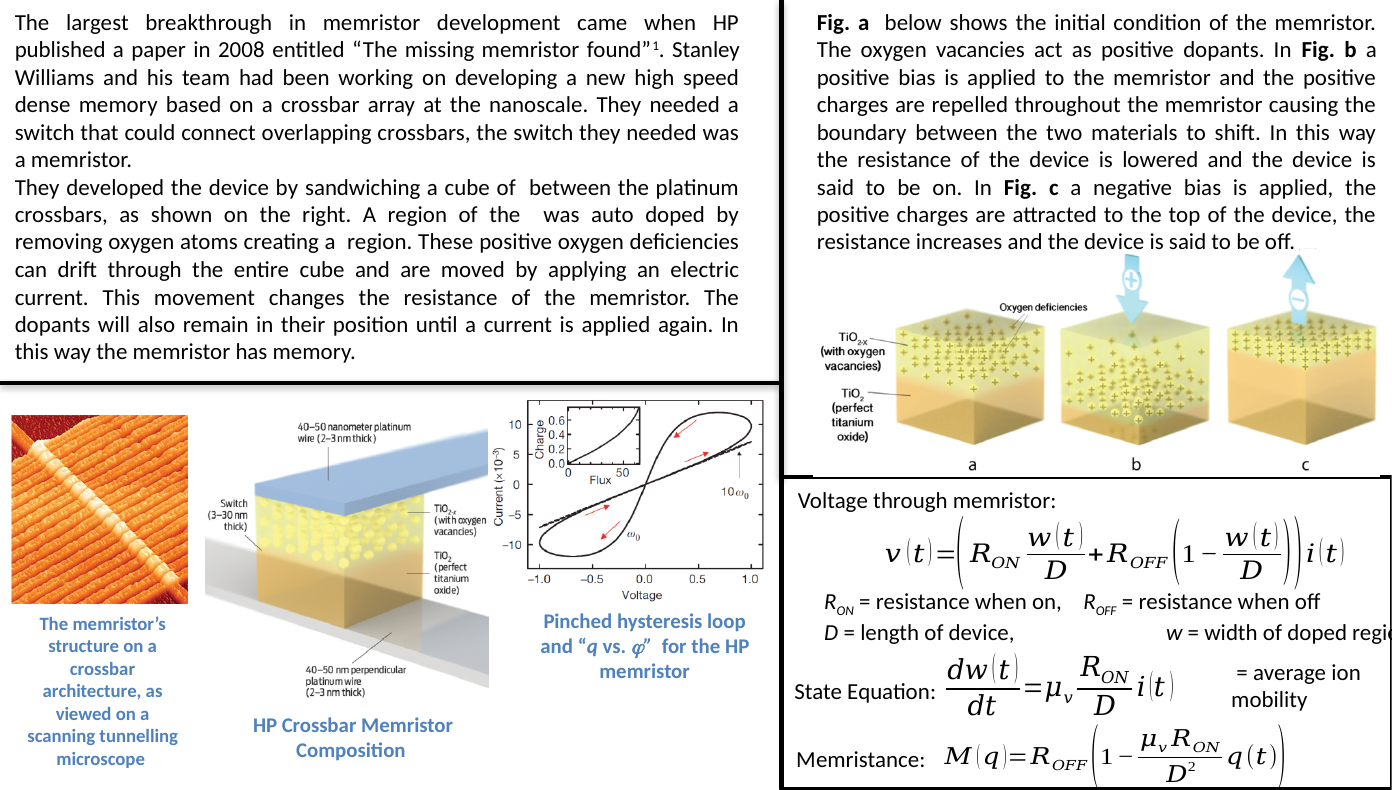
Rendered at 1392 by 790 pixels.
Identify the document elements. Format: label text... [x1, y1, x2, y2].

text_box Voltage through memristor: [783, 477, 1073, 520]
text_box [779, 475, 1392, 790]
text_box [10, 415, 195, 779]
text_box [205, 410, 489, 773]
picture [813, 248, 1381, 478]
text_box State Equation: [779, 669, 952, 712]
text_box Fig. a below shows the initial condition of the memristor. The oxygen vacancies act as positive dopants. In Fig. b a positive bias is applied to the memristor and the positive charges are repelled throughout the memristor causing the boundary between the two materials to shift. In this way the resistance of the device is lowered and the device is said to be on. In Fig. c a negative bias is applied, the positive charges are attracted to the top of the device, the resistance increases and the device is said to be off. [802, 0, 1392, 262]
picture [488, 394, 768, 604]
text_box Pinched hysteresis loop and “q vs. ” for the HP memristor [511, 600, 779, 690]
text_box Memristance: [781, 737, 941, 780]
text_box RON = resistance when on, ROFF = resistance when off D = length of device, w = width of doped region [809, 579, 1392, 653]
